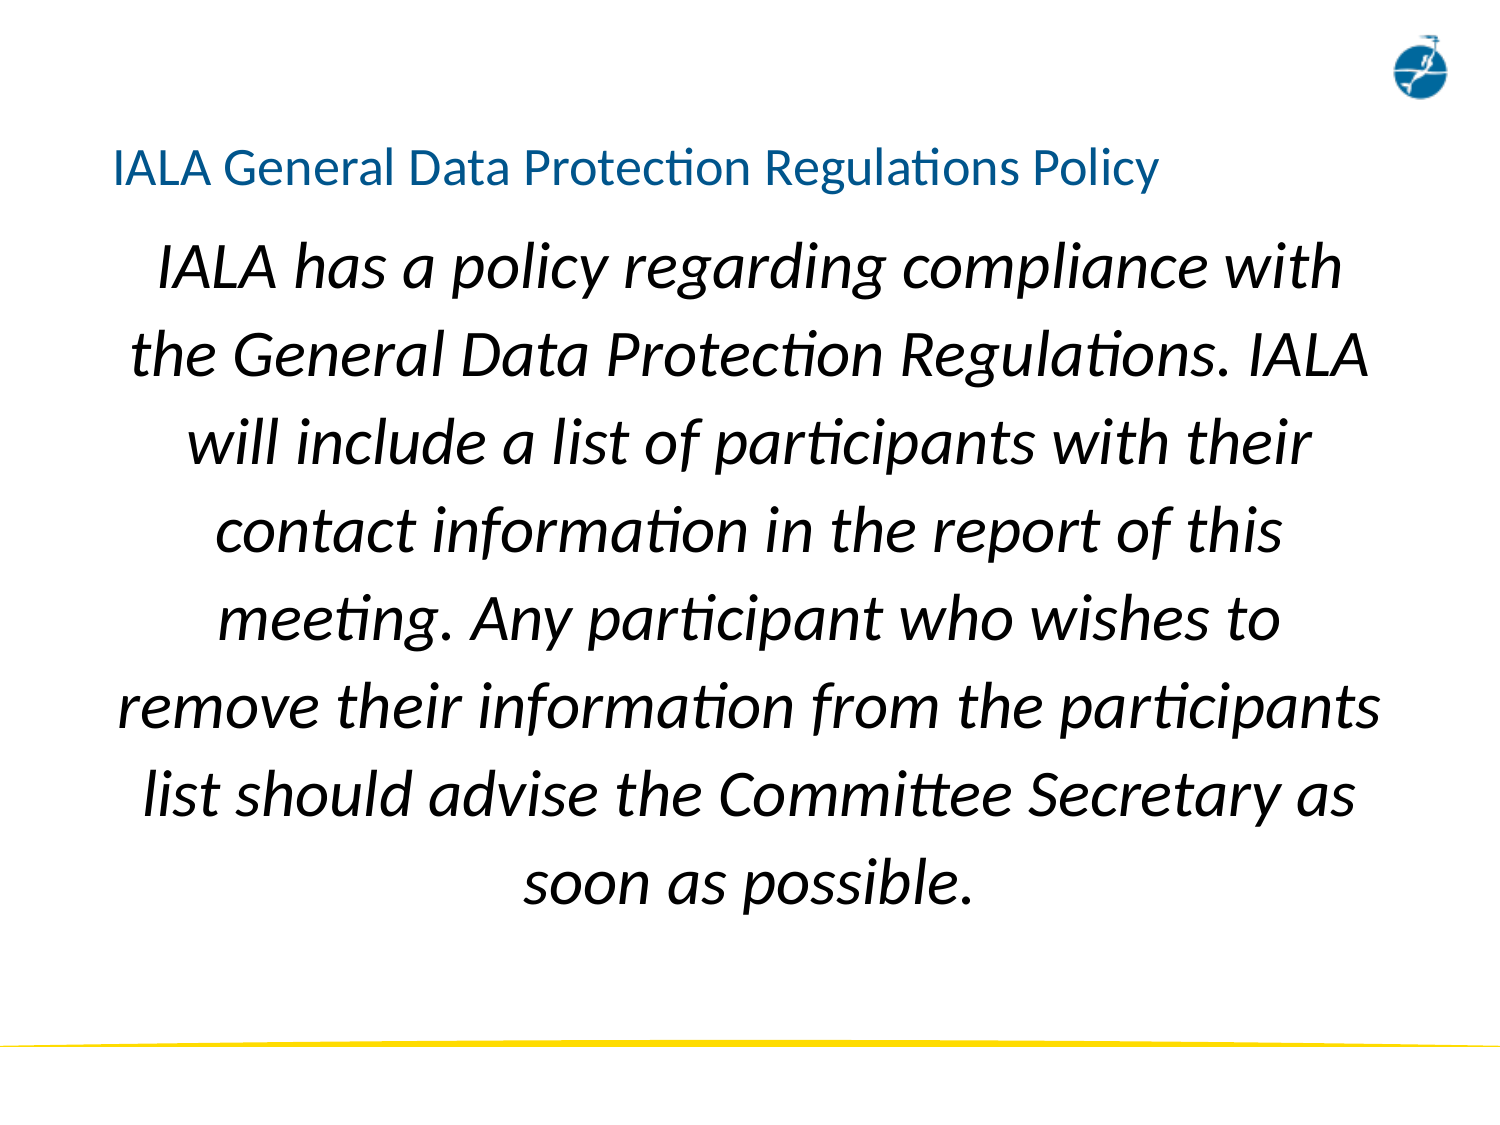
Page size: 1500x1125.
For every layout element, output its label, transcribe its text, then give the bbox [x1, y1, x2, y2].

title IALA General Data Protection Regulations Policy [112, 42, 1388, 197]
list IALA has a policy regarding compliance with the General Data Protection Regulations. IALA will include a list of participants with their contact information in the report of this meeting. Any participant who wishes to remove their information from the participants list should advise the Committee Secretary as soon as possible. [112, 214, 1388, 1024]
